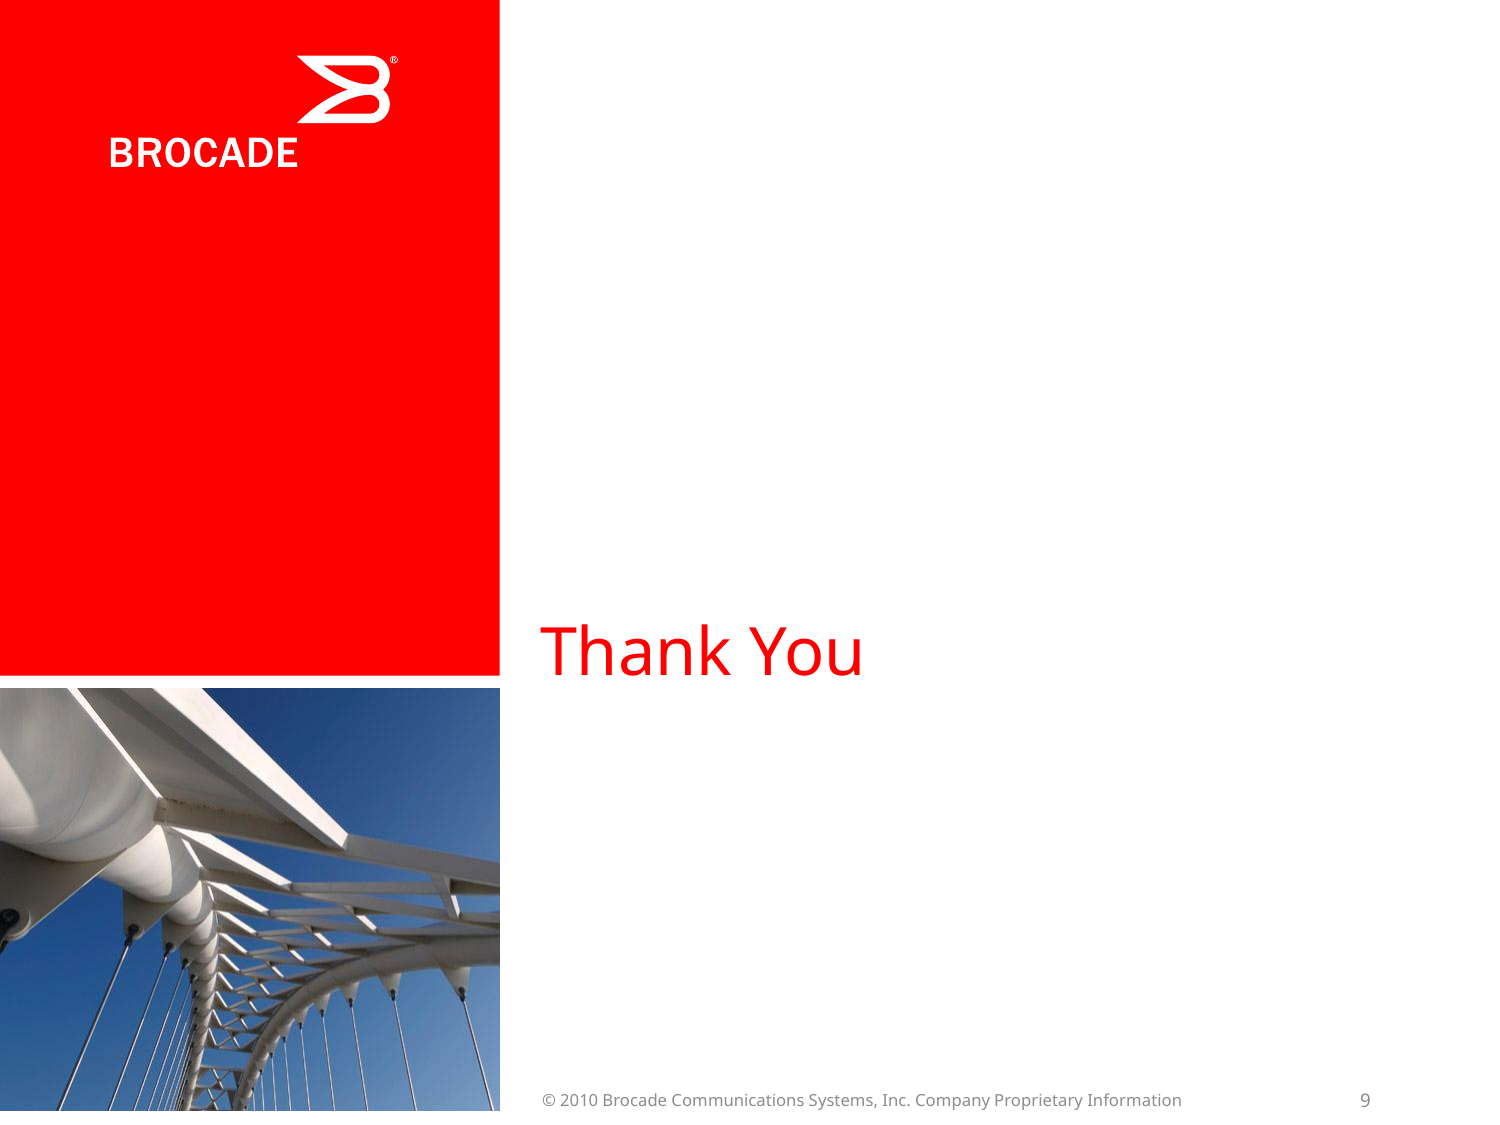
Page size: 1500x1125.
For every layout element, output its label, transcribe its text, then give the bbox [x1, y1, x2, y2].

footer © 2010 Brocade Communications Systems, Inc. Company Proprietary Information [542, 1090, 1323, 1114]
picture [0, 688, 501, 1111]
slide_number 9 [1330, 1089, 1371, 1115]
title Thank You [525, 605, 1384, 698]
